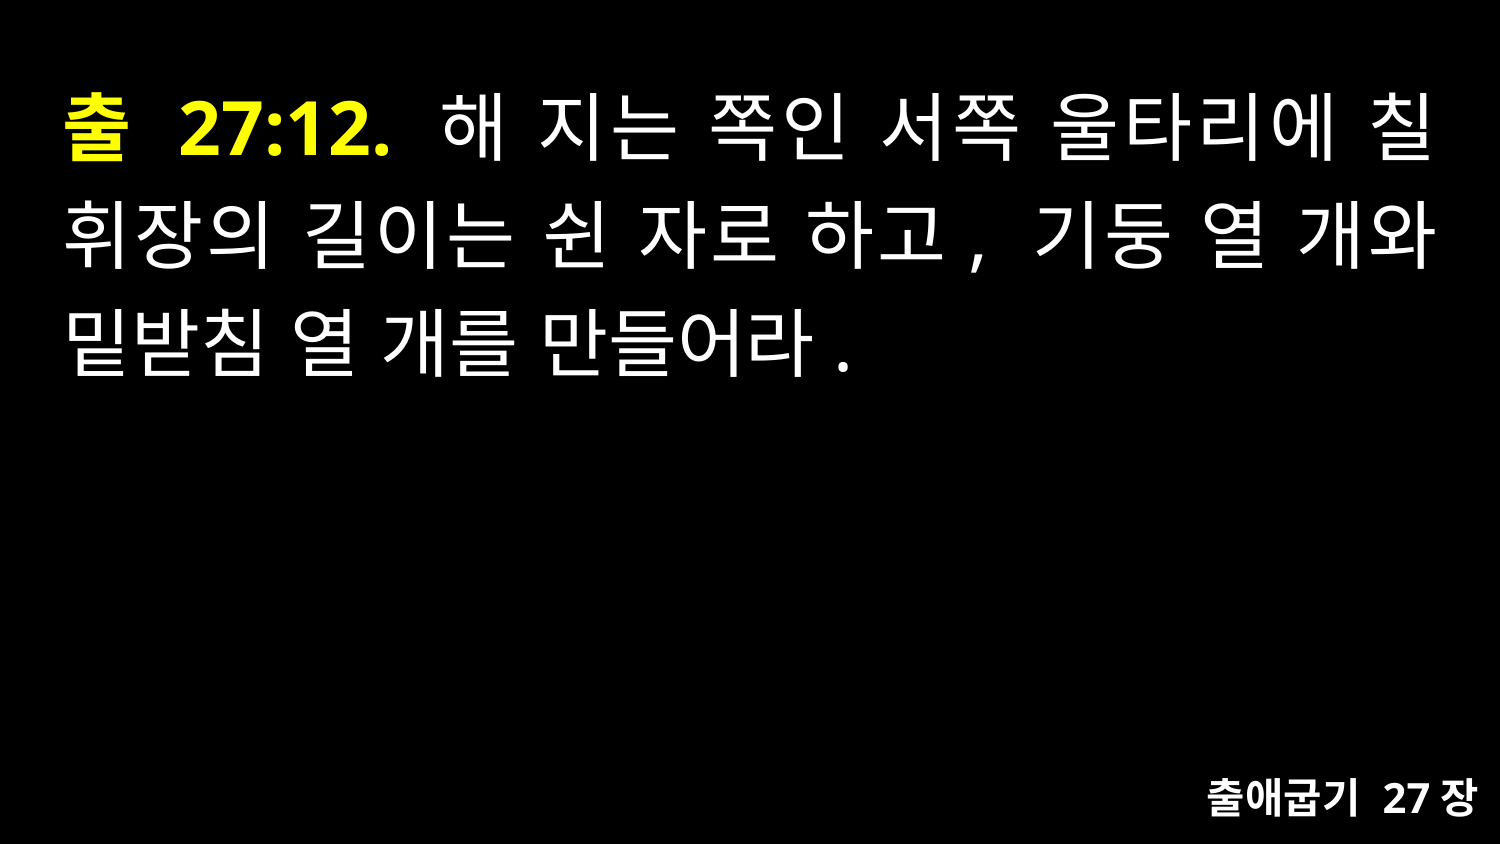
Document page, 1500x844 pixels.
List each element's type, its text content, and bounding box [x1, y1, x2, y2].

title 출 27:12. 해 지는 쪽인 서쪽 울타리에 칠 휘장의 길이는 쉰 자로 하고, 기둥 열 개와 밑받침 열 개를 만들어라. [0, 0, 1500, 844]
subtitle 출애굽기 27장 [916, 770, 1500, 844]
